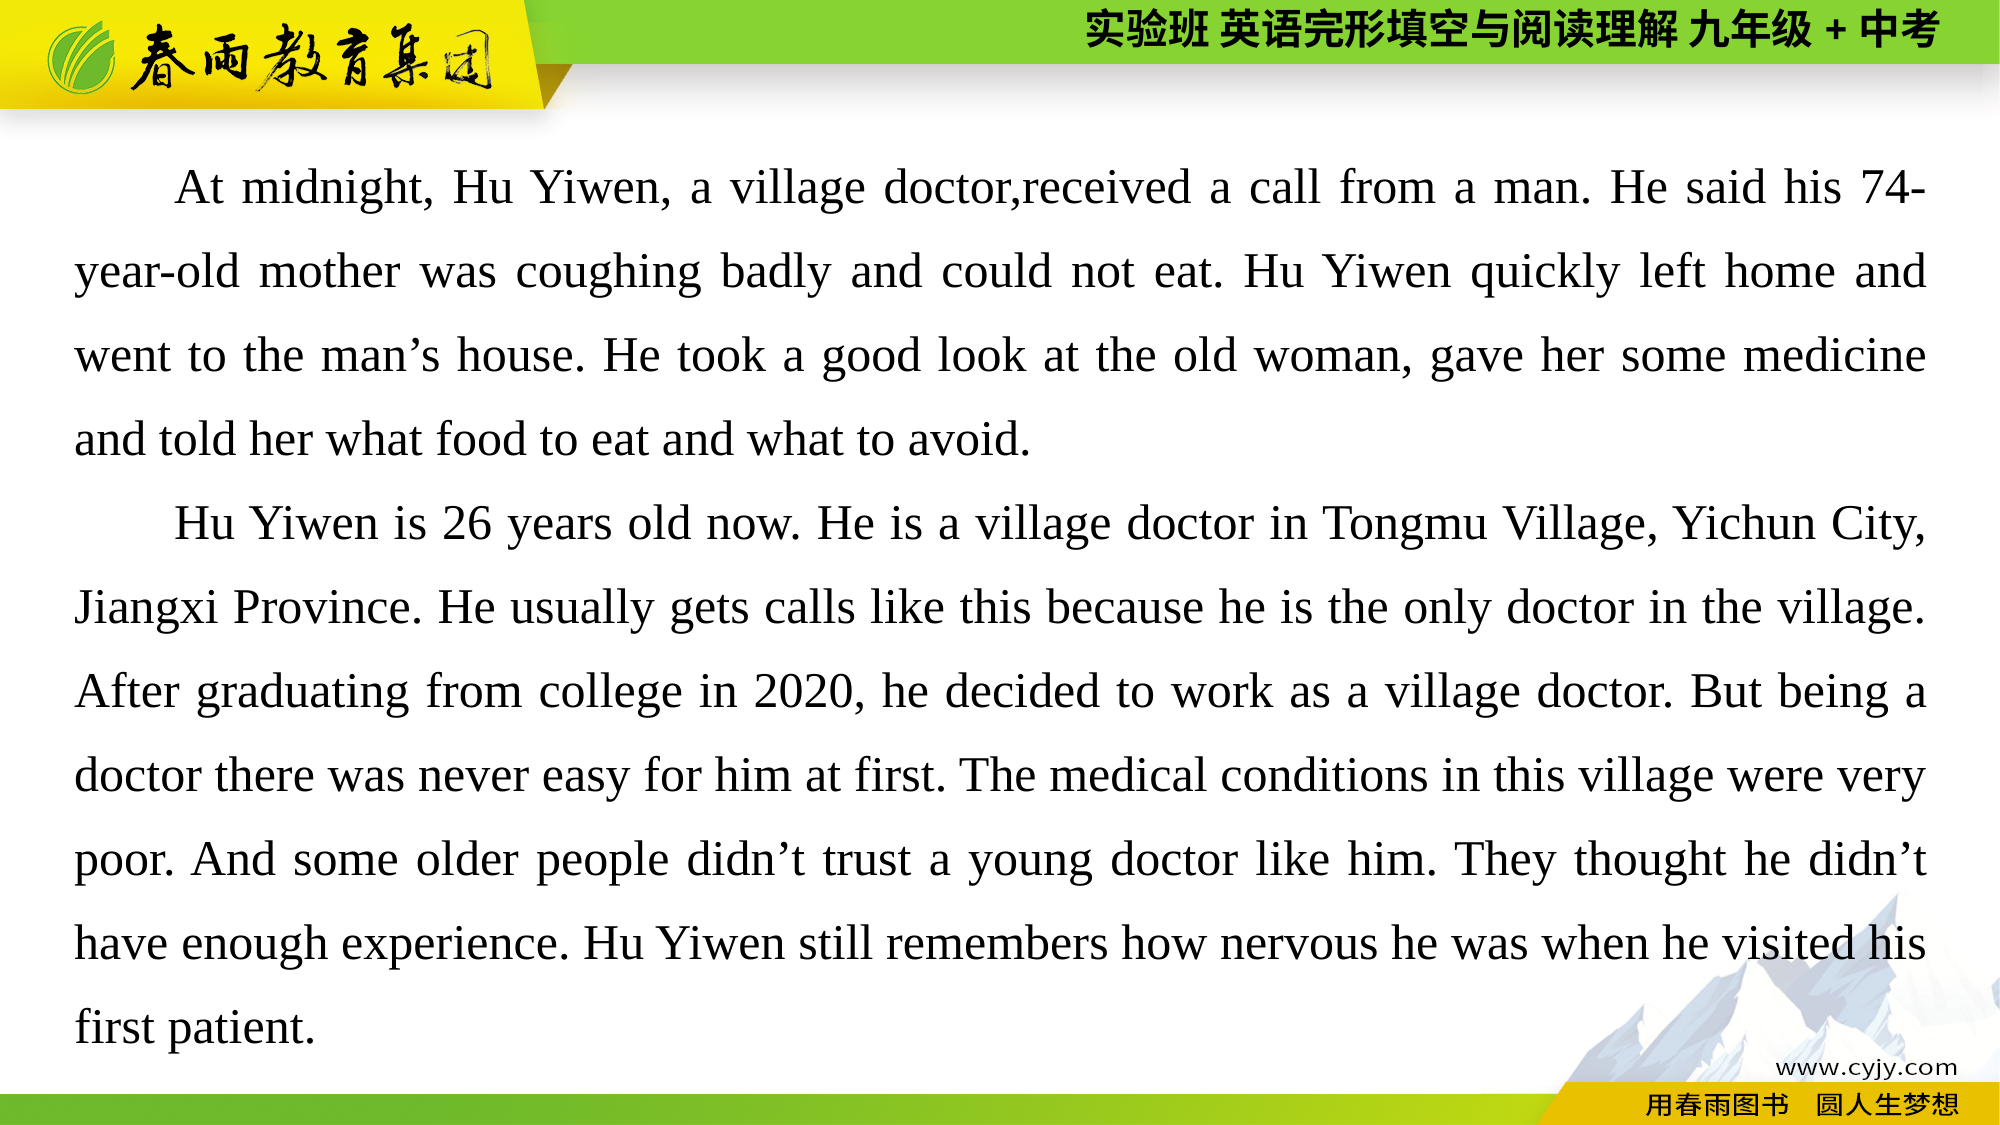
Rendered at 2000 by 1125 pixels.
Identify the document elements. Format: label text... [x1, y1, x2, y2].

list At midnight, Hu Yiwen, a village doctor,received a call from a man. He said his 74-year-old mother was coughing badly and could not eat. Hu Yiwen quickly left home and went to the man’s house. He took a good look at the old woman, gave her some medicine and told her what food to eat and what to avoid. Hu Yiwen is 26 years old now. He is a village doctor in Tongmu Village, Yichun City, Jiangxi Province. He usually gets calls like this because he is the only doctor in the village. After graduating from college in 2020, he decided to work as a village doctor. But being a doctor there was never easy for him at first. The medical conditions in this village were very poor. And some older people didn’t trust a young doctor like him. They thought he didn’t have enough experience. Hu Yiwen still remembers how nervous he was when he visited his first patient. [59, 122, 1944, 1070]
picture [0, 0, 2000, 1125]
